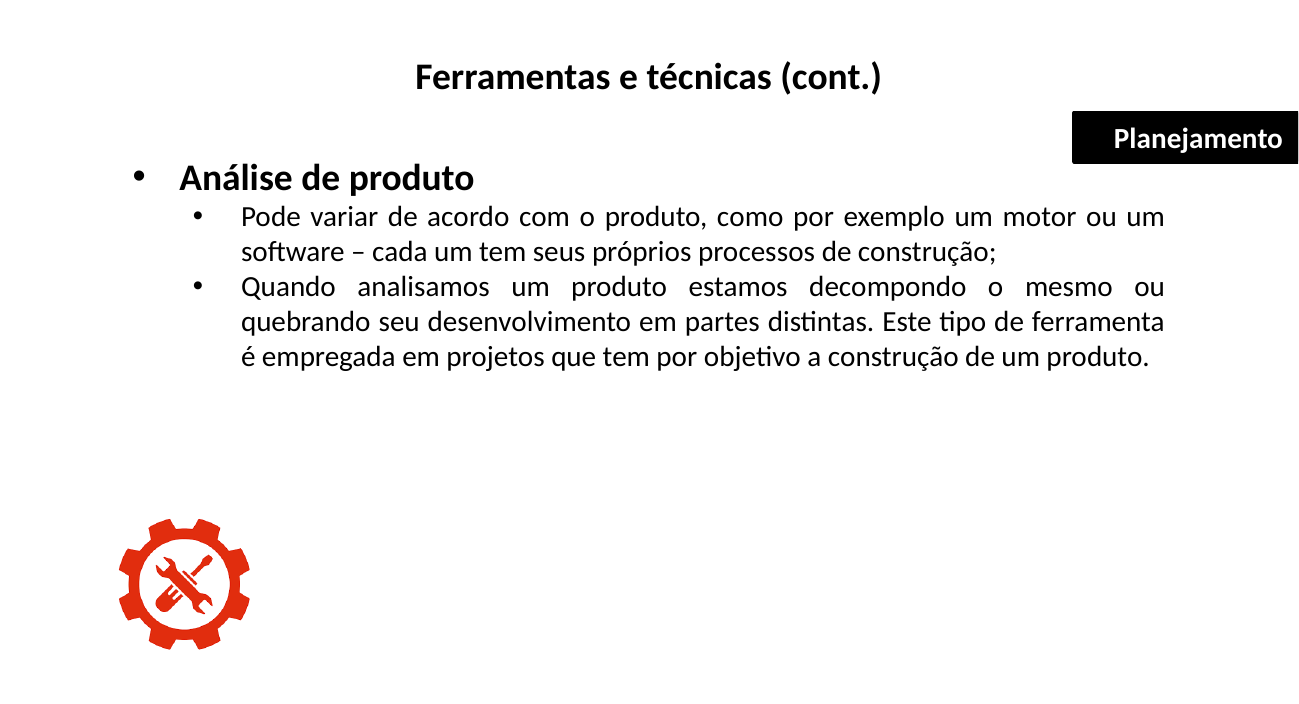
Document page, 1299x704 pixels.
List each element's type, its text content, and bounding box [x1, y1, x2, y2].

text_box Análise de produto Pode variar de acordo com o produto, como por exemplo um motor ou um software – cada um tem seus próprios processos de construção; Quando analisamos um produto estamos decompondo o mesmo ou quebrando seu desenvolvimento em partes distintas. Este tipo de ferramenta é empregada em projetos que tem por objetivo a construção de um produto. [117, 145, 1181, 383]
text_box Ferramentas e técnicas (cont.) [0, 44, 1299, 106]
text_box Planejamento [1074, 112, 1299, 162]
picture [117, 517, 251, 651]
